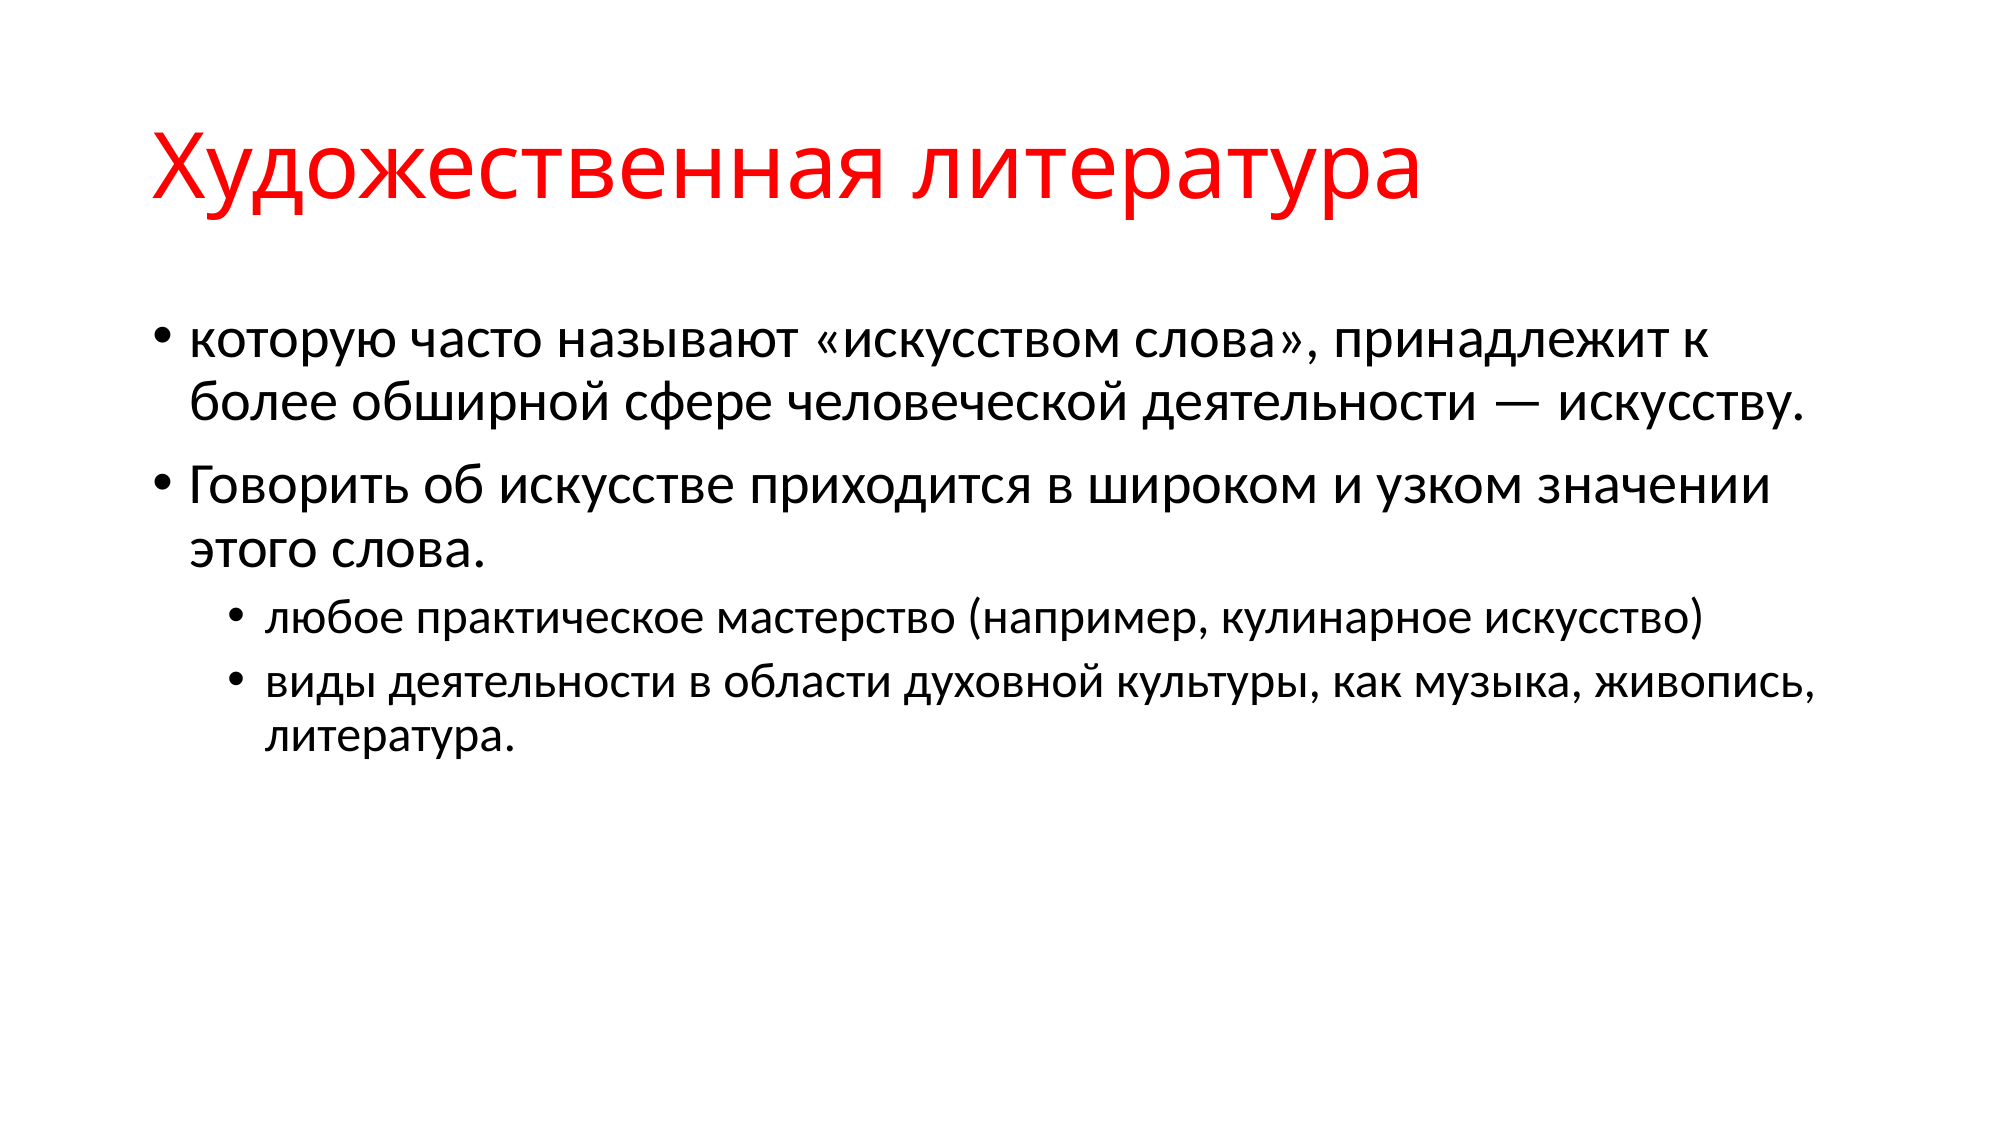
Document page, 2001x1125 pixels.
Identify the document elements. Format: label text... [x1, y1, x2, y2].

list которую часто называют «искусством слова», принадлежит к более обширной сфере человеческой деятельности — искусству. Говорить об искусстве приходится в широком и узком значении этого слова. любое практическое мастерство (например, кулинарное искусство) виды деятельности в области духовной культуры, как музыка, живопись, литература. [137, 299, 1863, 1014]
title Художественная литература [137, 59, 1863, 278]
